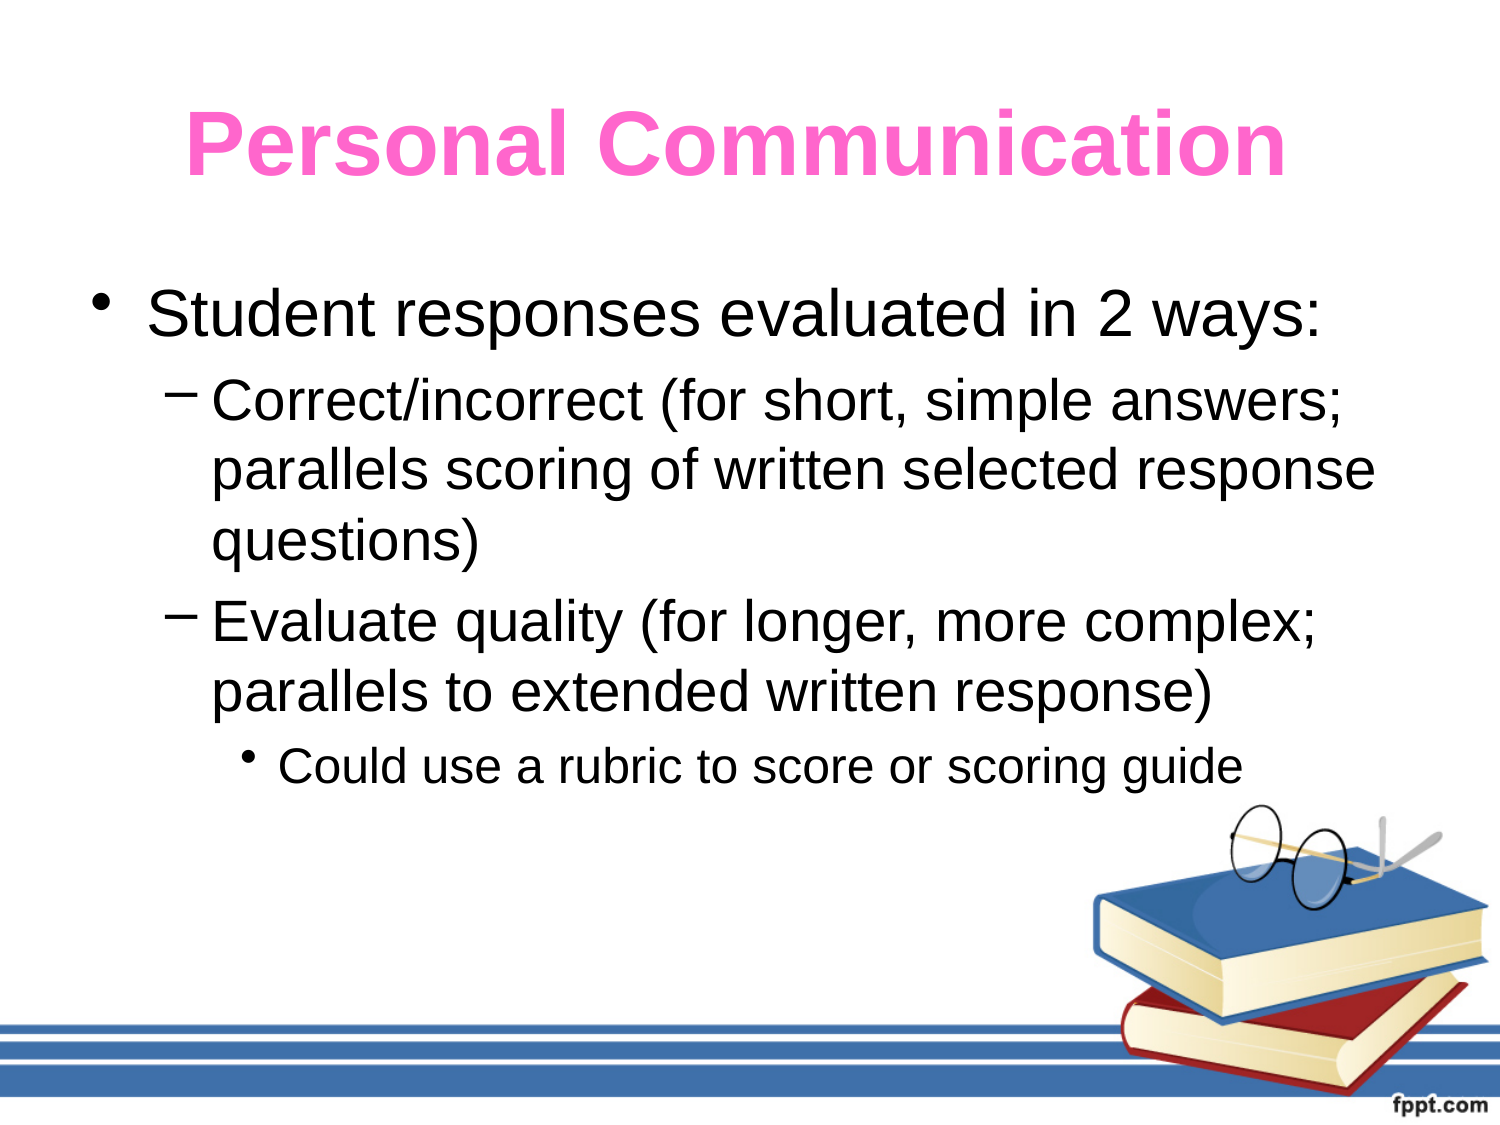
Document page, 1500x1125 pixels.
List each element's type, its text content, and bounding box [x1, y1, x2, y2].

picture [0, 0, 1500, 1125]
title Personal Communication [75, 45, 1425, 233]
list Student responses evaluated in 2 ways: Correct/incorrect (for short, simple answers; parallels scoring of written selected response questions) Evaluate quality (for longer, more complex; parallels to extended written response) Could use a rubric to score or scoring guide [75, 262, 1425, 1005]
